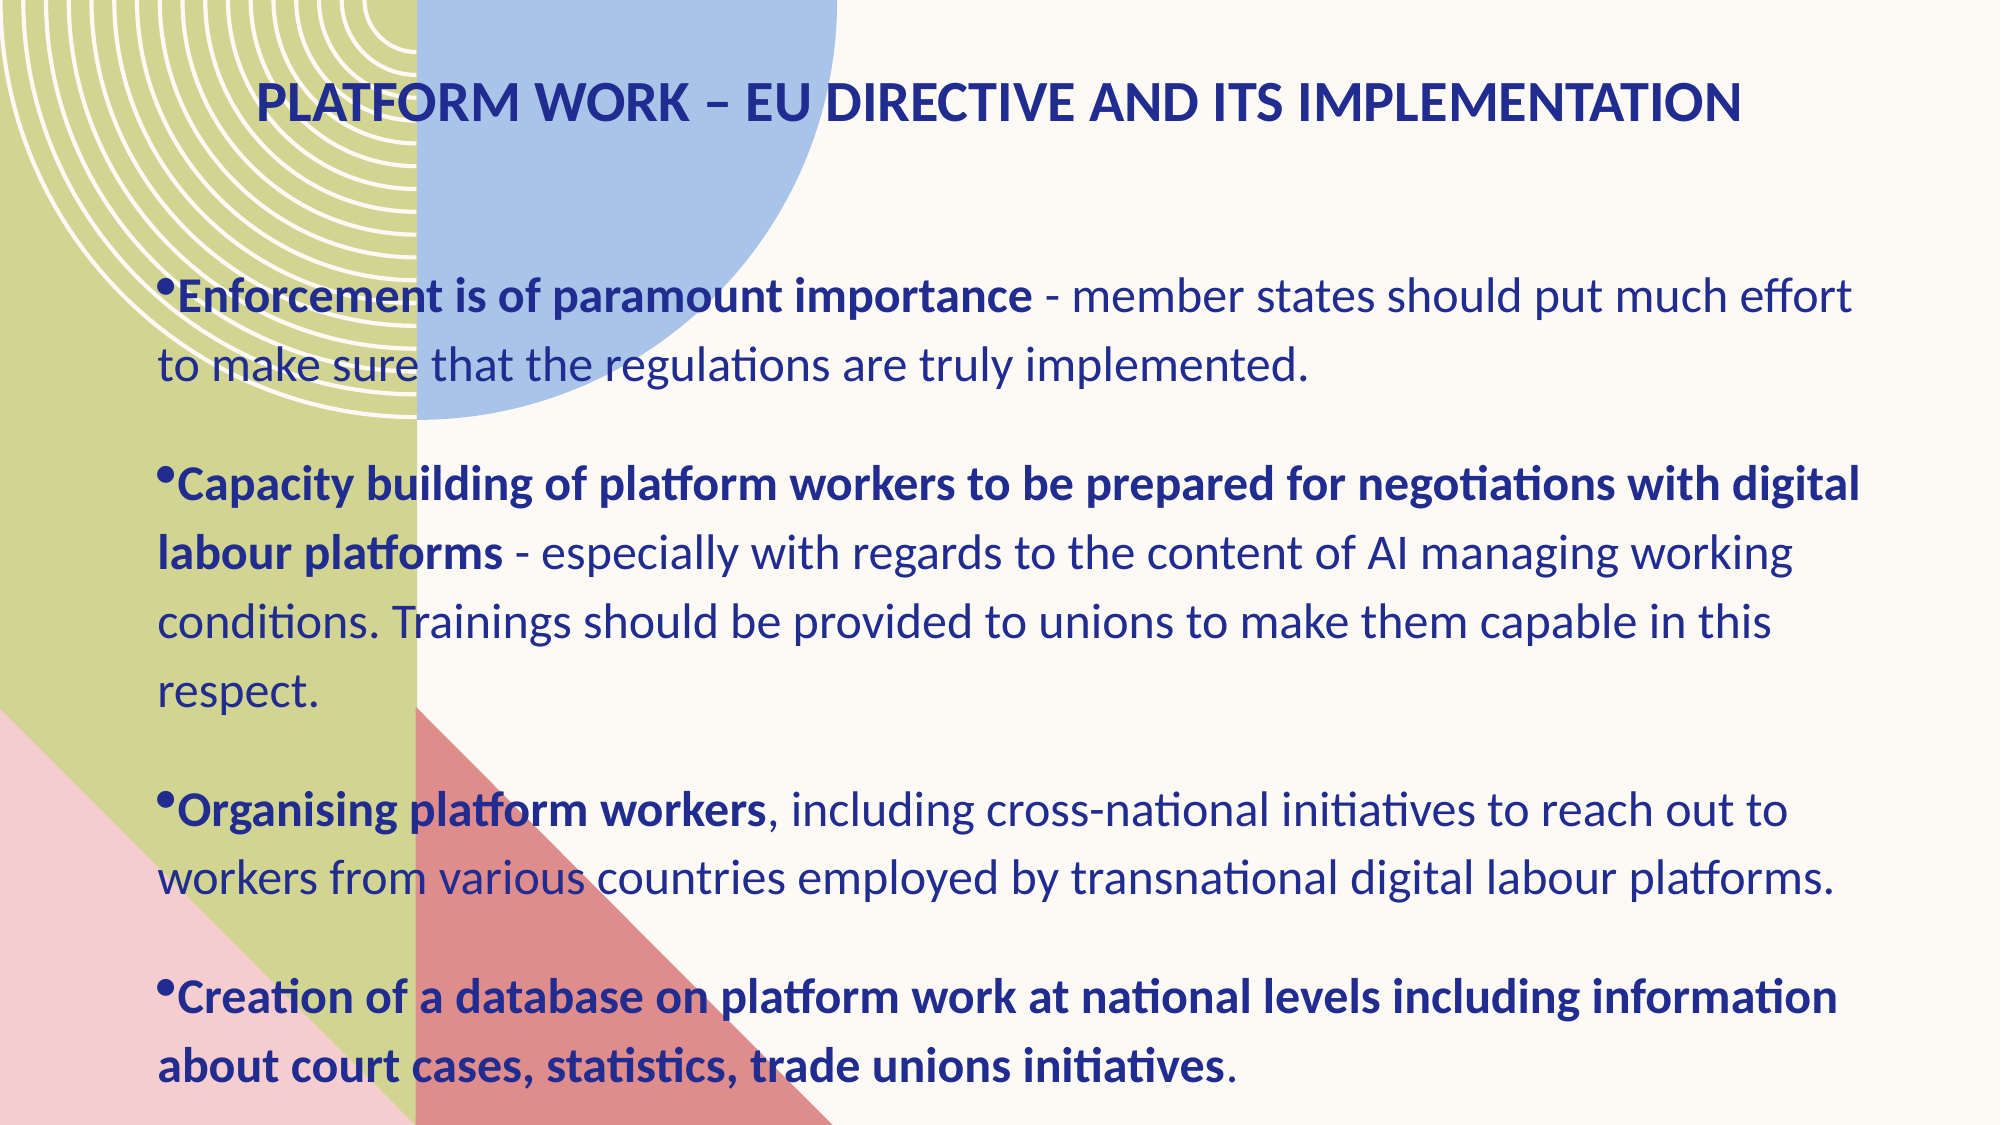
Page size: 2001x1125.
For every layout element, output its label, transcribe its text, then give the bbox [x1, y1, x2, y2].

text_box Enforcement is of paramount importance - member states should put much effort to make sure that the regulations are truly implemented. Capacity building of platform workers to be prepared for negotiations with digital labour platforms - especially with regards to the content of AI managing working conditions. Trainings should be provided to unions to make them capable in this respect. Organising platform workers, including cross-national initiatives to reach out to workers from various countries employed by transnational digital labour platforms. Creation of a database on platform work at national levels including information about court cases, statistics, trade unions initiatives. [142, 245, 1913, 1101]
title Platform work – EU directive and its implementation [38, 63, 1962, 160]
